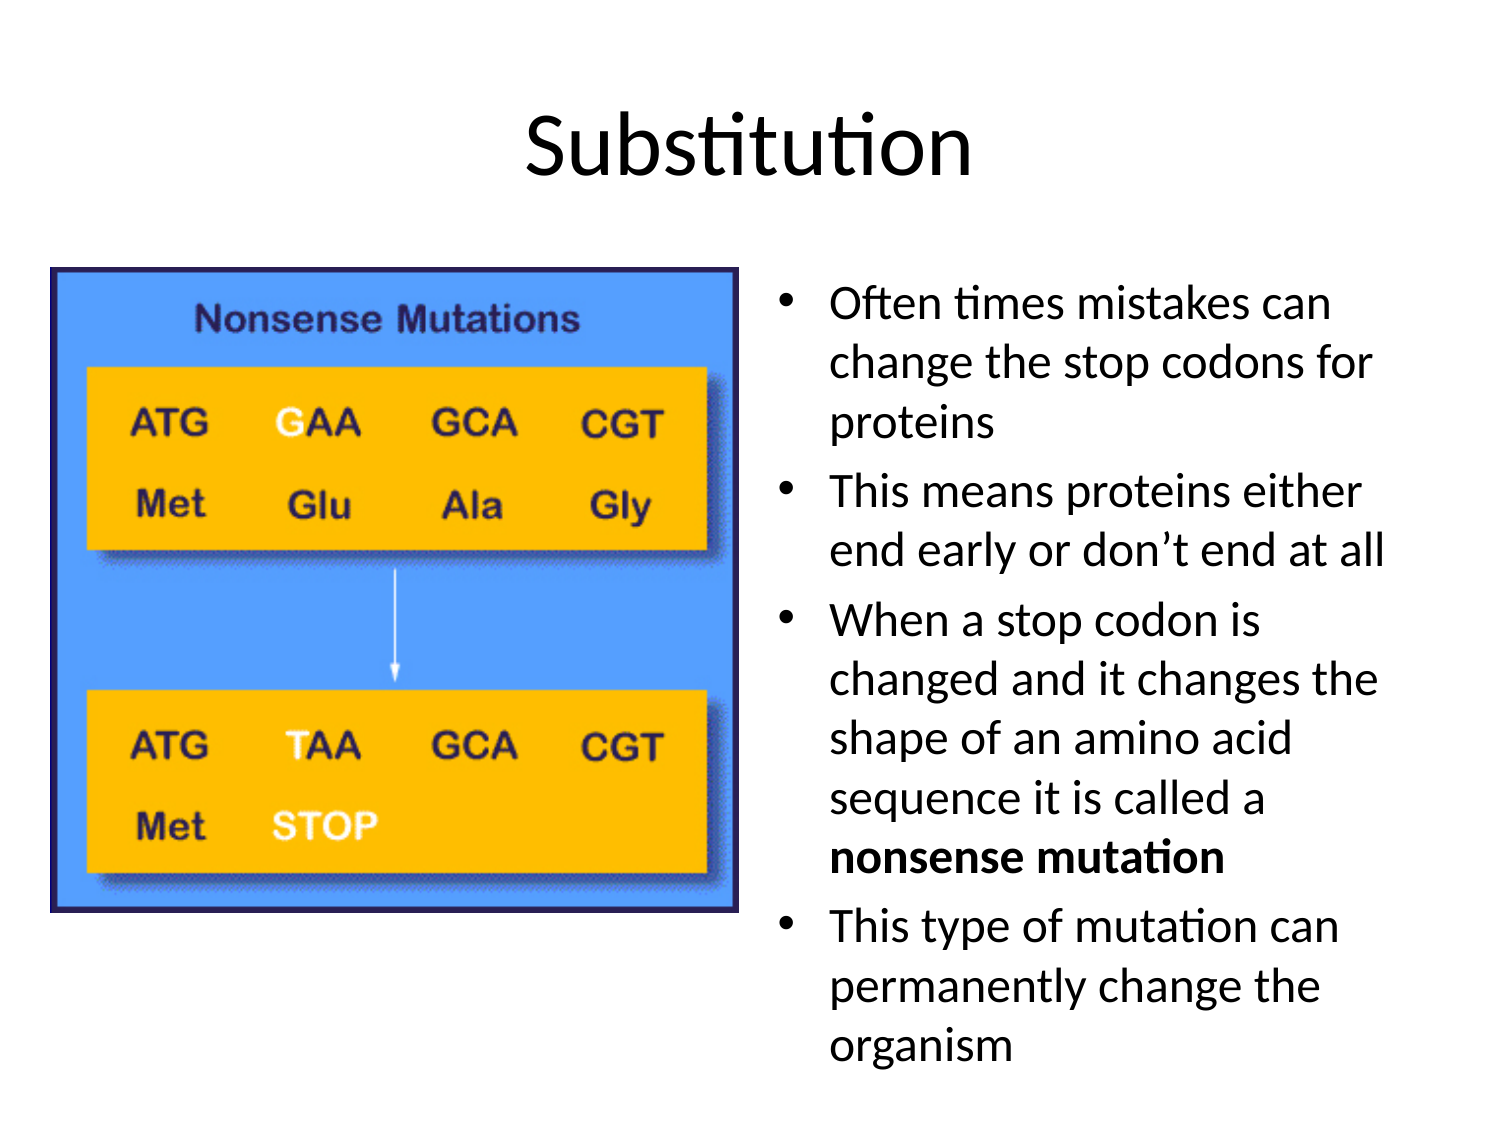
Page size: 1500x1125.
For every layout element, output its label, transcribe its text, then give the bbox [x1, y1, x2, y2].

picture [49, 267, 739, 913]
title Substitution [75, 45, 1425, 233]
list Often times mistakes can change the stop codons for proteins This means proteins either end early or don’t end at all When a stop codon is changed and it changes the shape of an amino acid sequence it is called a nonsense mutation This type of mutation can permanently change the organism [762, 262, 1425, 1088]
